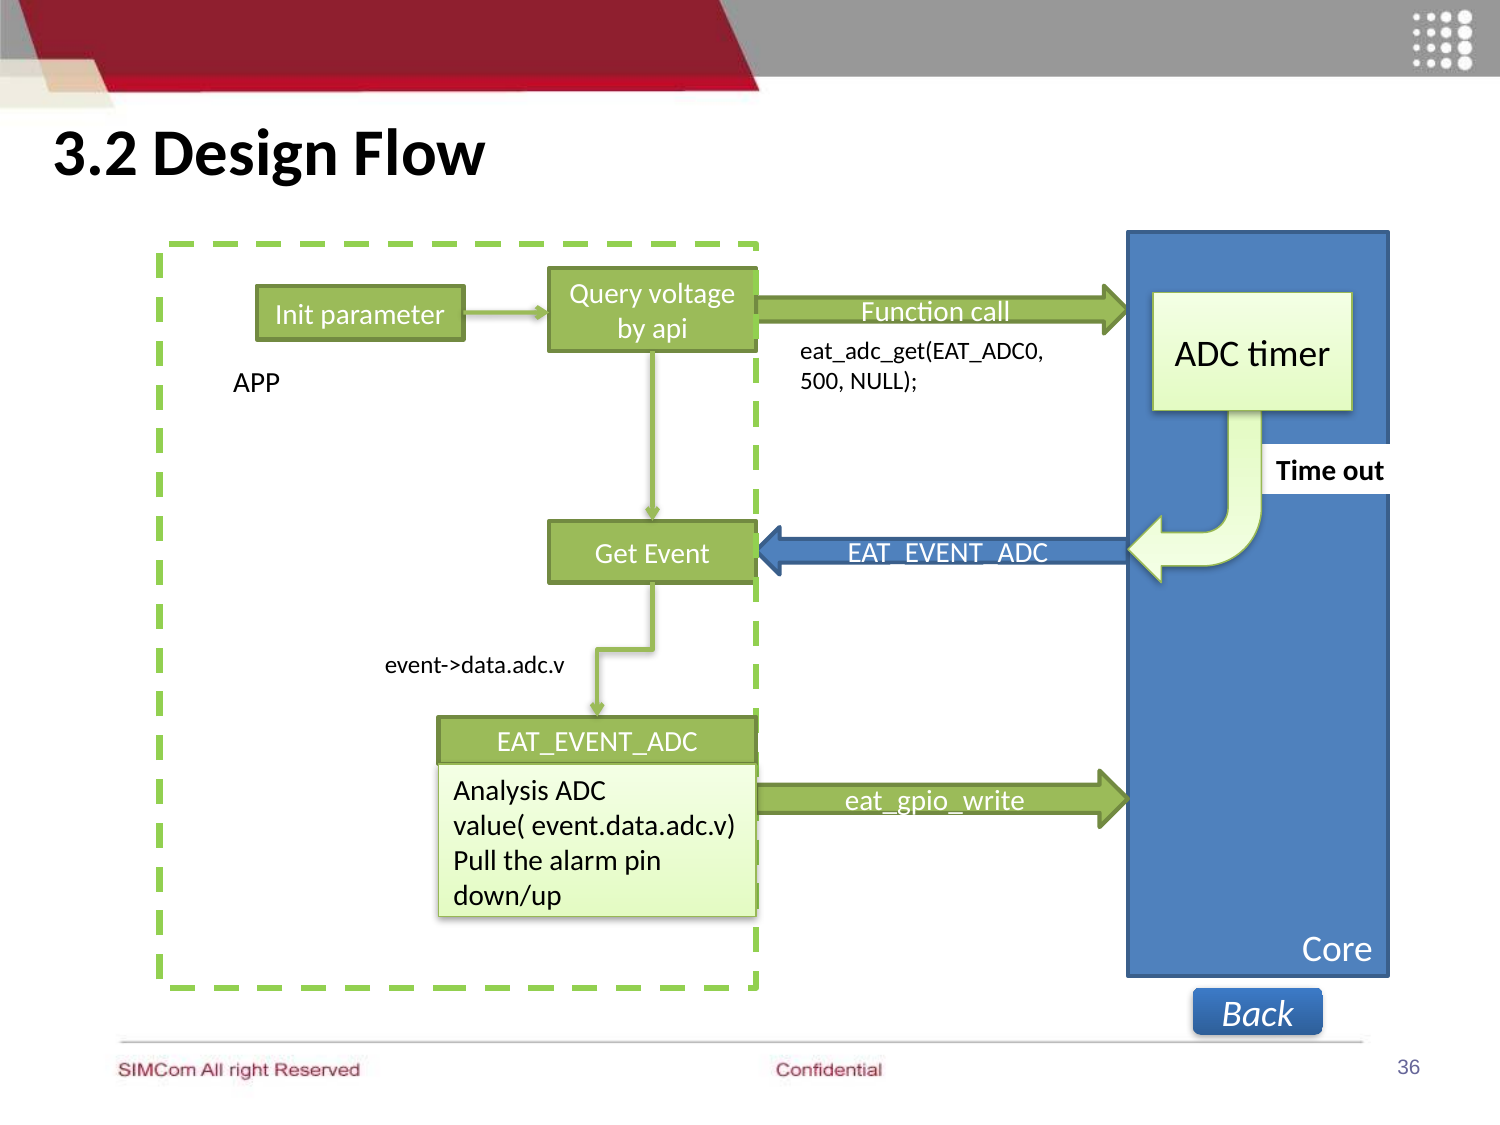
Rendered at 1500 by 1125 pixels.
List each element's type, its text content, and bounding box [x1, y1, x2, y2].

text_box [1127, 419, 1263, 584]
text_box eat_adc_get(EAT_ADC0, 500, NULL); [785, 327, 1075, 402]
text_box Core [1126, 230, 1390, 541]
text_box APP [181, 349, 332, 412]
text_box Function call [758, 283, 1126, 336]
text_box eat_gpio_write [762, 768, 1130, 830]
text_box event->data.adc.v [369, 641, 598, 687]
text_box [557, 621, 693, 678]
text_box Core [1126, 494, 1390, 978]
text_box Analysis ADC value( event.data.adc.v) Pull the alarm pin down/up [438, 763, 757, 917]
text_box Time out [1266, 444, 1427, 494]
text_box ADC timer [1152, 292, 1353, 411]
text_box Back [1192, 987, 1323, 1035]
text_box EAT_EVENT_ADC [436, 715, 758, 763]
text_box EAT_EVENT_ADC [758, 525, 1130, 577]
picture [0, 0, 1500, 1125]
text_box [157, 242, 758, 990]
title 3.2 Design Flow [37, 89, 1388, 209]
